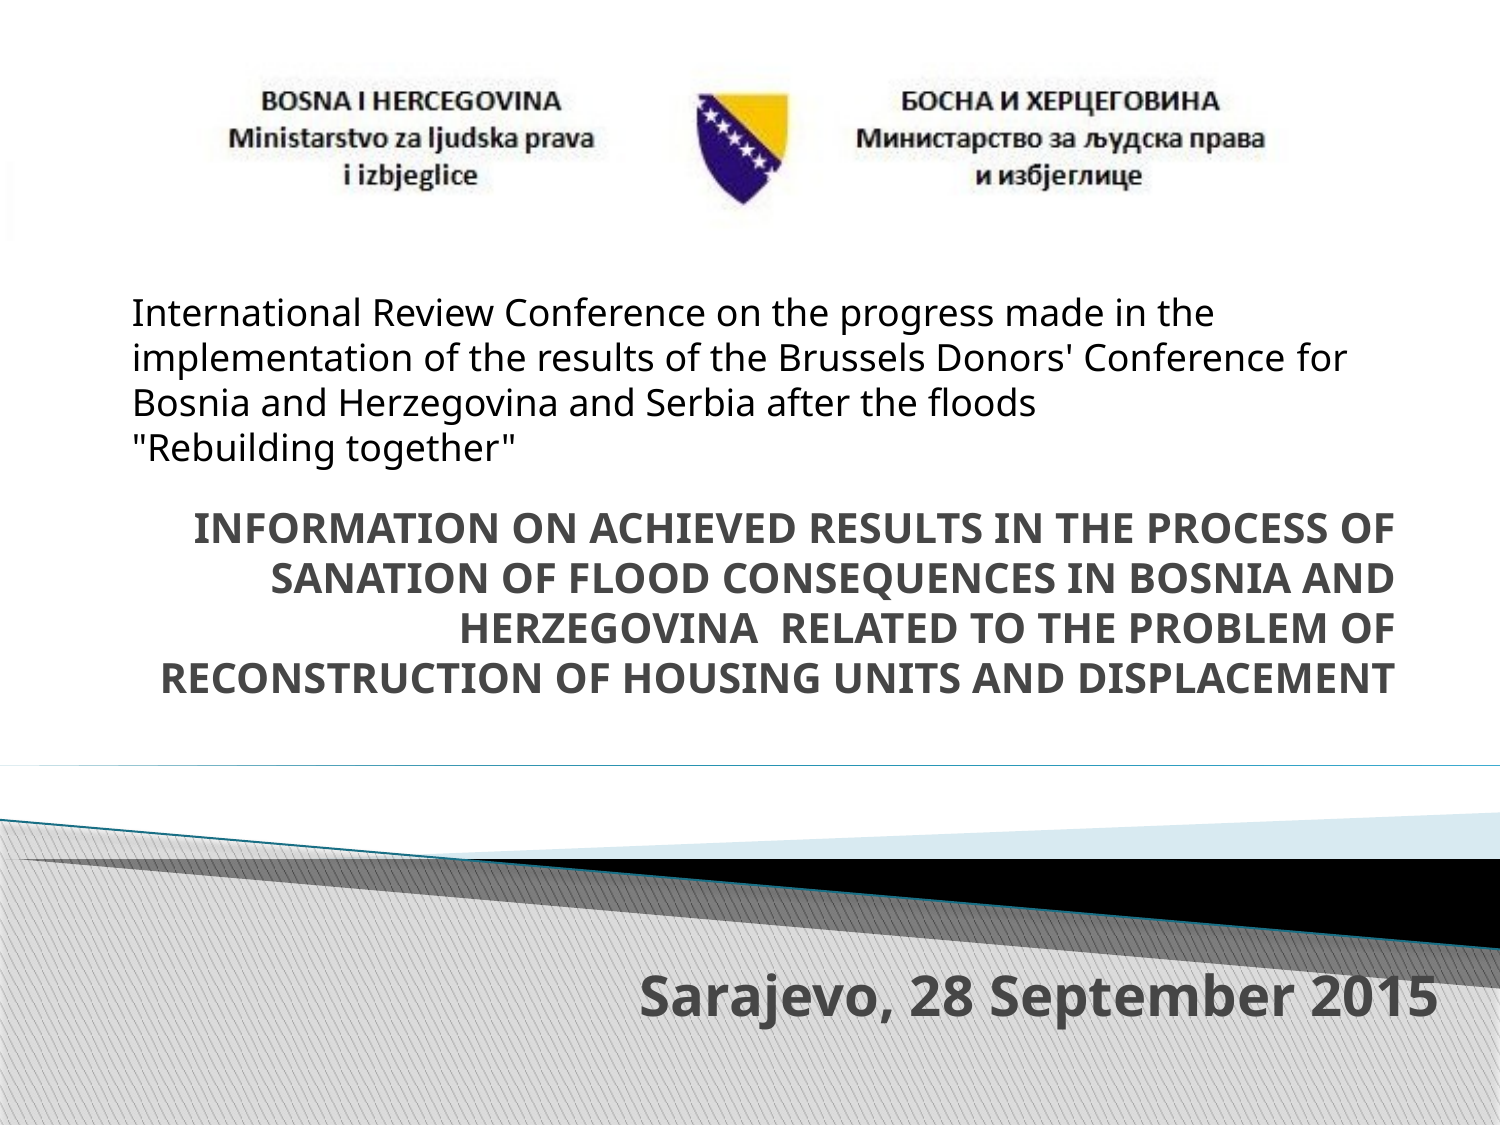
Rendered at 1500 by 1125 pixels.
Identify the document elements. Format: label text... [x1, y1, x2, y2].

title INFORMATION ON ACHIEVED RESULTS IN THE PROCESS OF SANATION OF FLOOD CONSEQUENCES IN BOSNIA AND HERZEGOVINA RELATED TO THE PROBLEM OF RECONSTRUCTION OF HOUSING UNITS AND DISPLACEMENT [135, 480, 1411, 710]
picture [0, 30, 1500, 241]
text_box International Review Conference on the progress made in the implementation of the results of the Brussels Donors' Conference for Bosnia and Herzegovina and Serbia after the floods "Rebuilding together" [117, 281, 1372, 521]
subtitle Sarajevo, 28 September 2015 [183, 952, 1458, 1125]
picture [5, 859, 1500, 989]
